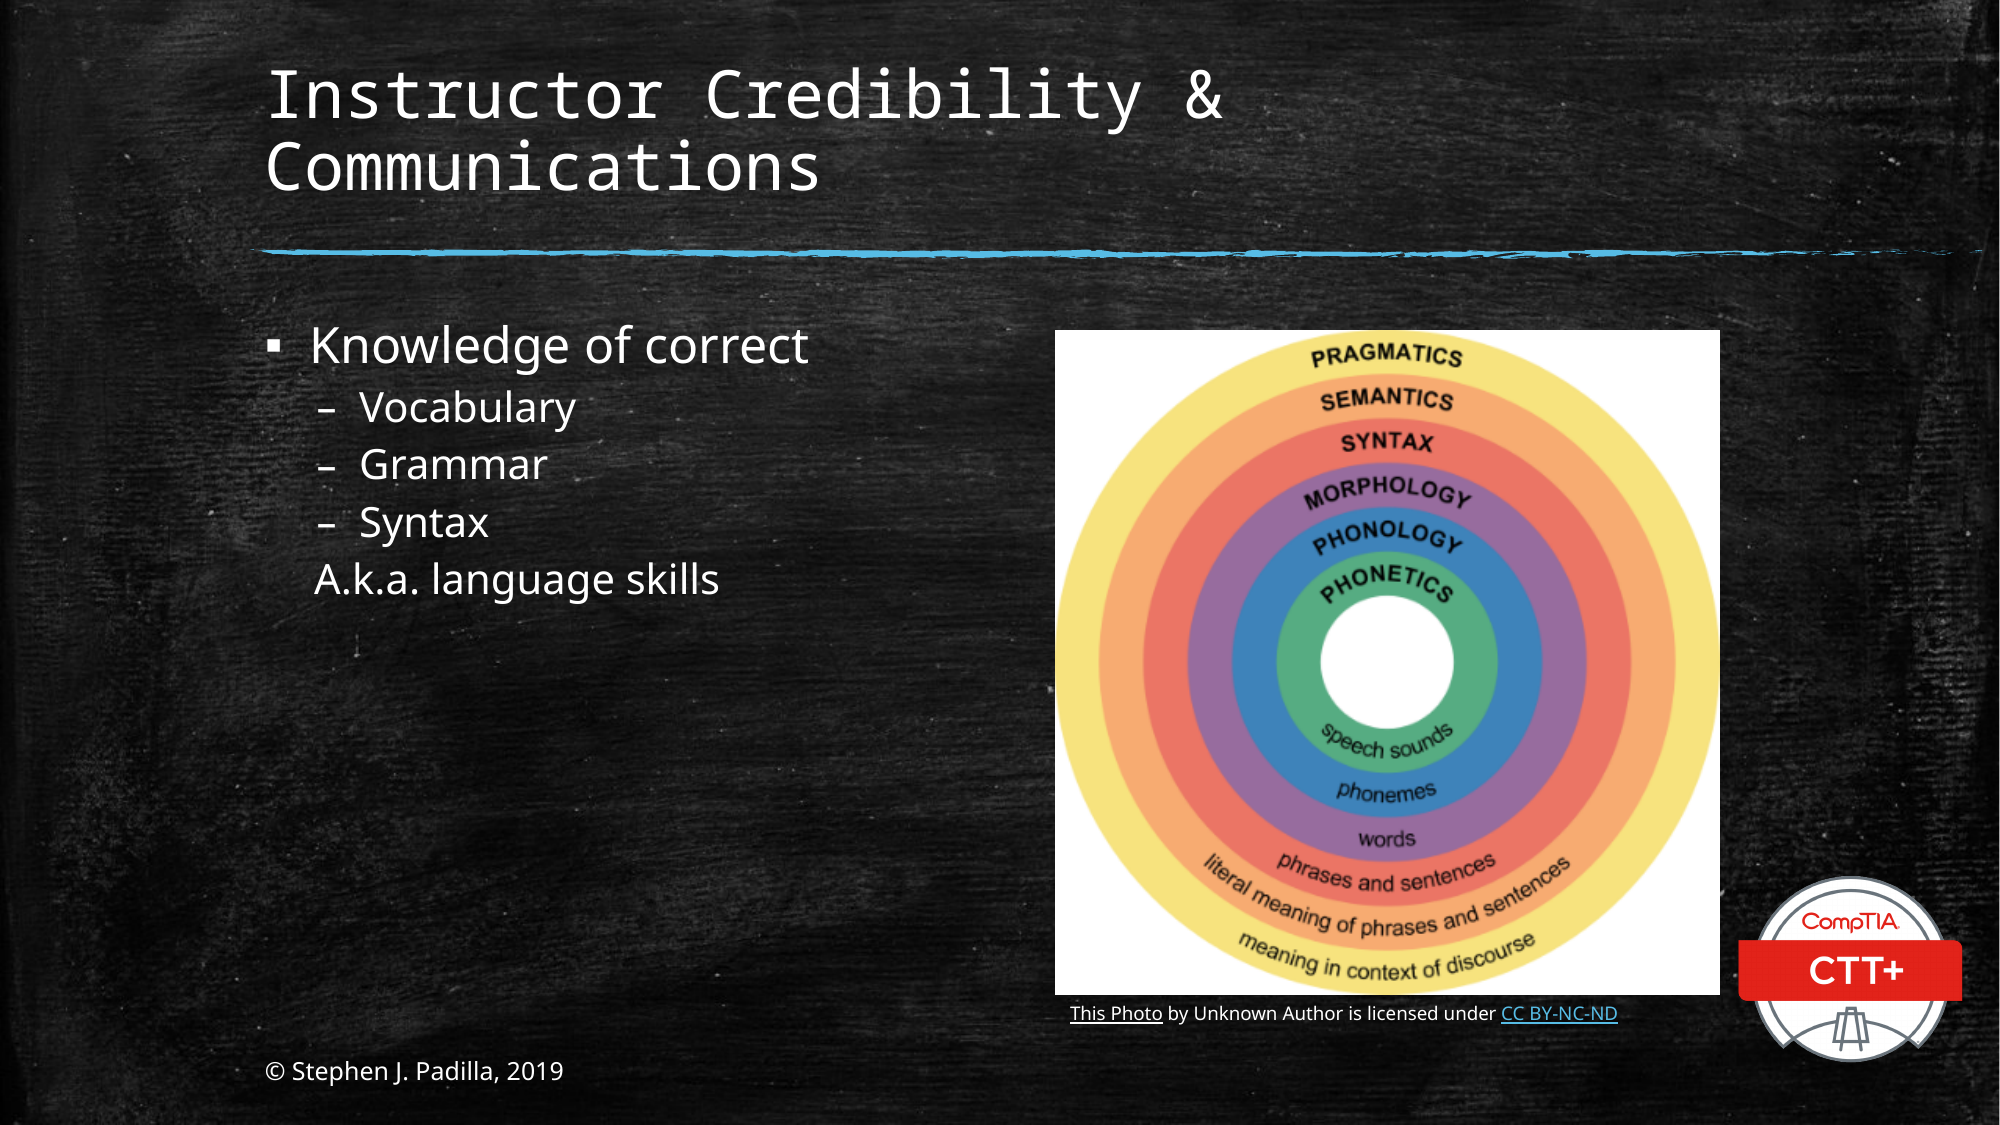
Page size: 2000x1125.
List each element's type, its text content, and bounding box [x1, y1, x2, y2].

list Knowledge of correct Vocabulary Grammar Syntax A.k.a. language skills [249, 312, 975, 1013]
text_box This Photo by Unknown Author is licensed under CC BY-NC-ND [1055, 995, 1699, 1035]
picture [1699, 824, 2000, 1125]
title Instructor Credibility & Communications [249, 45, 1750, 213]
footer © Stephen J. Padilla, 2019 [249, 1050, 1288, 1096]
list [1055, 330, 1720, 995]
